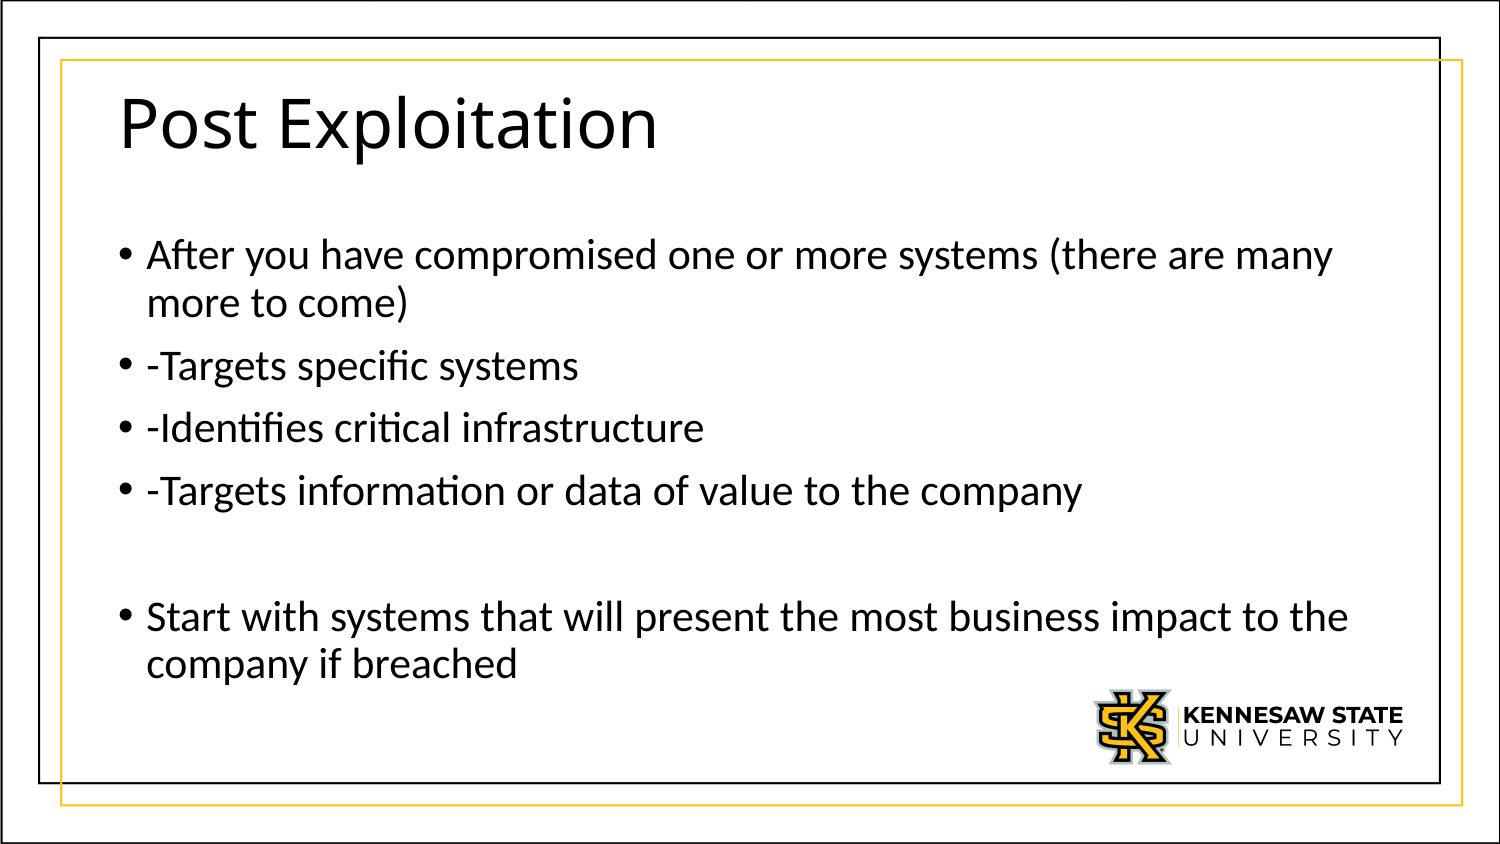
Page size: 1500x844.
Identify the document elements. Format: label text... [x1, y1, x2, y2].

title Post Exploitation [103, 44, 1397, 208]
picture [0, 0, 1500, 844]
list After you have compromised one or more systems (there are many more to come) -Targets specific systems -Identifies critical infrastructure -Targets information or data of value to the company Start with systems that will present the most business impact to the company if breached [103, 224, 1397, 760]
